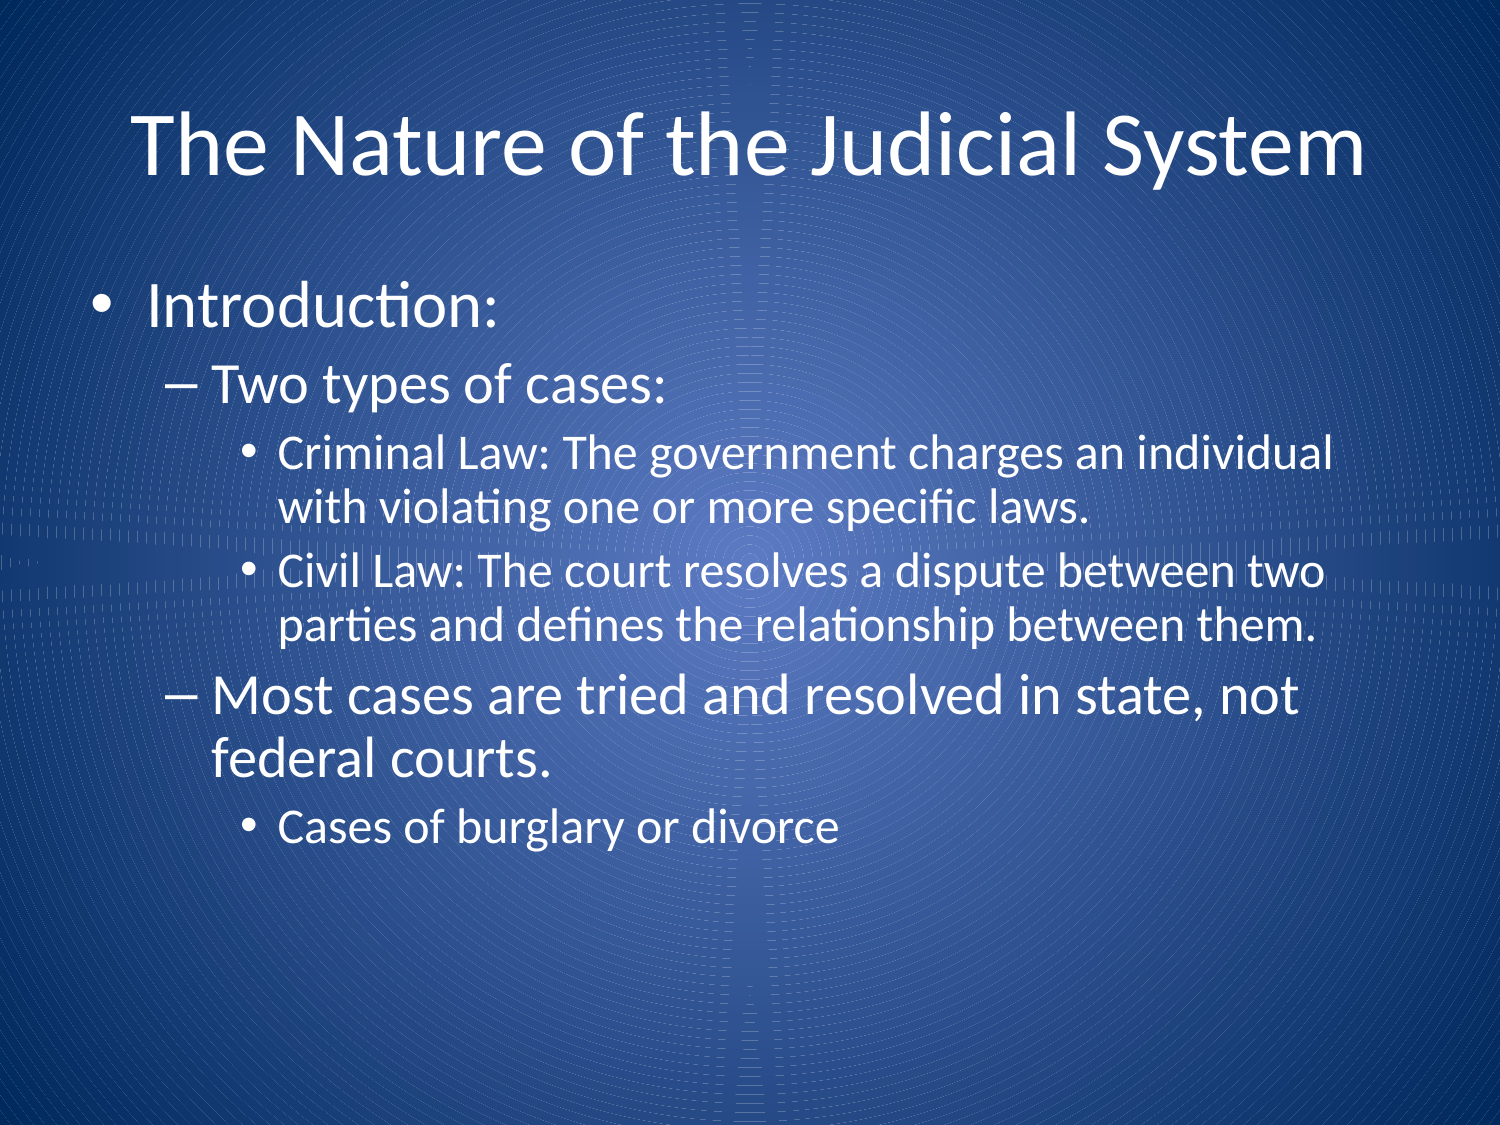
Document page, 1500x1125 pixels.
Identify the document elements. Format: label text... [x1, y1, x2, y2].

title The Nature of the Judicial System [75, 45, 1425, 233]
list Introduction: Two types of cases: Criminal Law: The government charges an individual with violating one or more specific laws. Civil Law: The court resolves a dispute between two parties and defines the relationship between them. Most cases are tried and resolved in state, not federal courts. Cases of burglary or divorce [75, 262, 1425, 1005]
